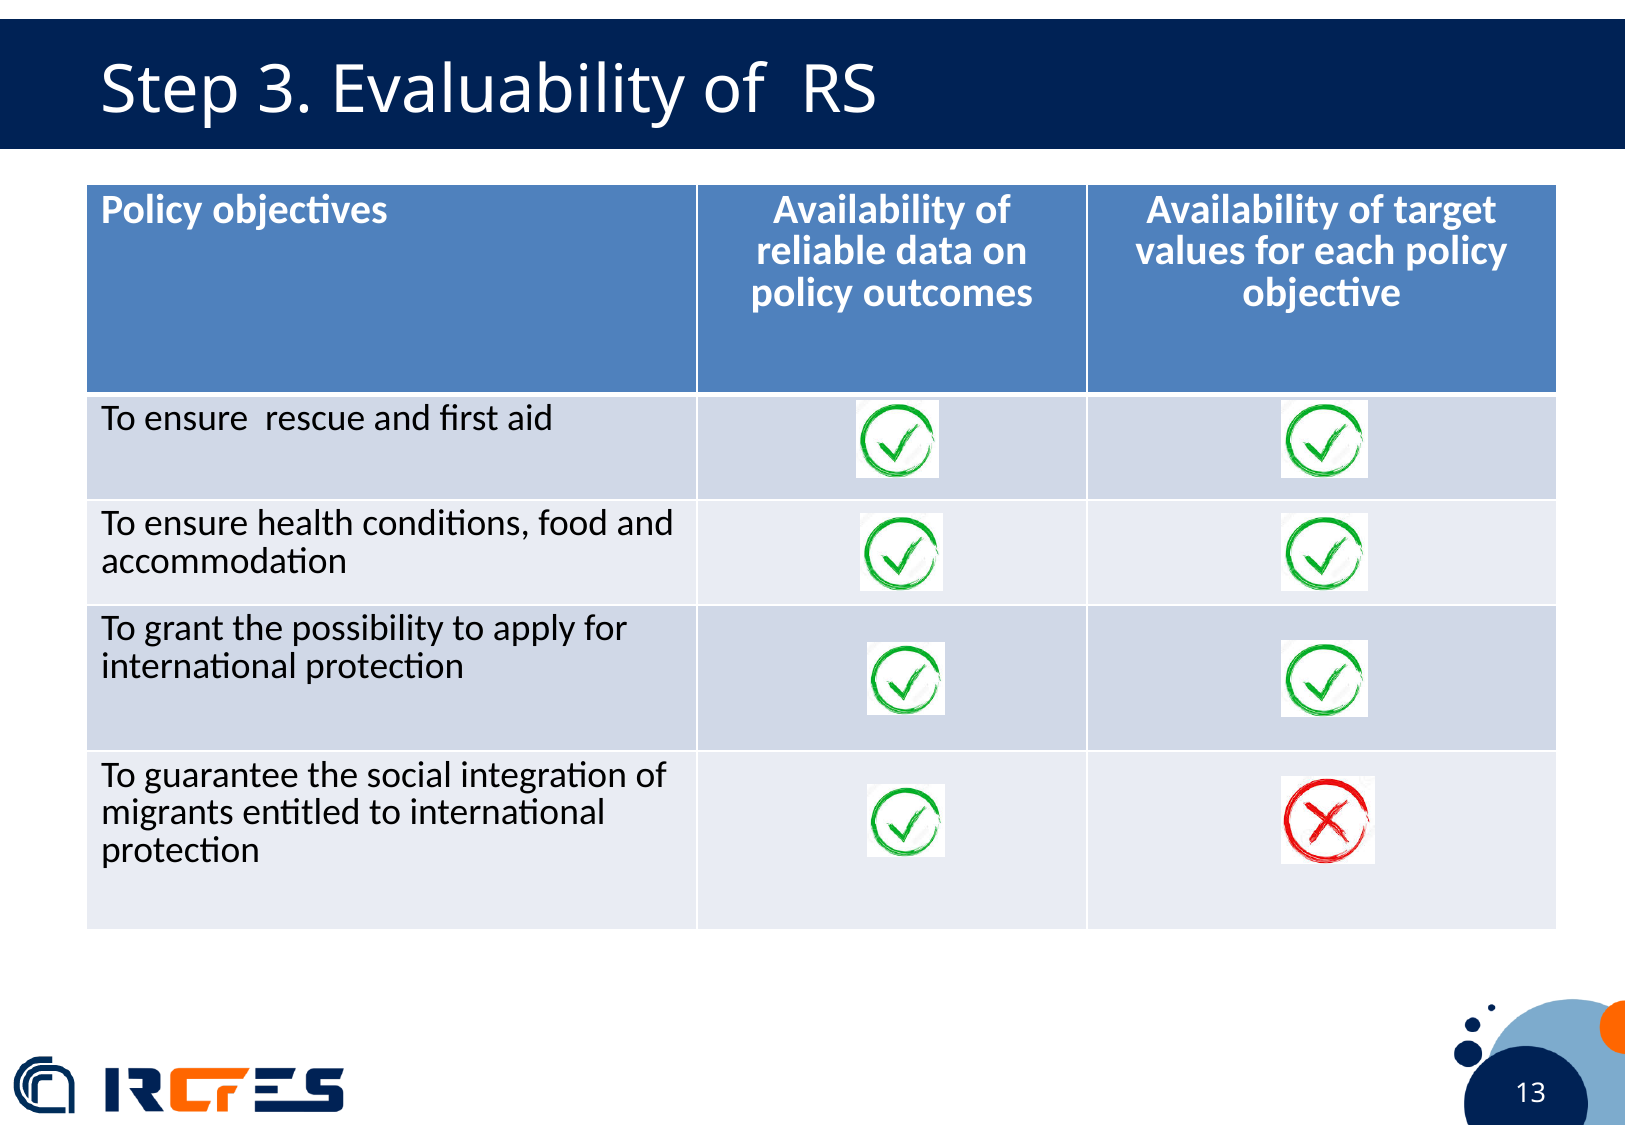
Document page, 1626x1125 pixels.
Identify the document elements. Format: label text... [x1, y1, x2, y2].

table_cell [698, 501, 1086, 604]
picture [1281, 400, 1368, 478]
table_header Policy objectives [87, 185, 696, 392]
table_cell [1088, 397, 1556, 499]
table_cell To grant the possibility to apply for international protection [87, 606, 696, 750]
picture [1431, 986, 1625, 1125]
table_cell [698, 752, 1086, 929]
table_cell [698, 397, 1086, 499]
table_cell [1088, 606, 1556, 750]
picture [103, 1066, 346, 1112]
table_header Availability of reliable data on policy outcomes [698, 185, 1086, 392]
table_cell [1088, 501, 1556, 604]
picture [860, 513, 943, 591]
picture [1281, 776, 1375, 864]
table_cell [698, 606, 1086, 750]
table_header Availability of target values for each policy objective [1088, 185, 1556, 392]
picture [1281, 640, 1368, 717]
table_cell To ensure health conditions, food and accommodation [87, 501, 696, 604]
text_box Step 3. Evaluability of RS [86, 38, 1156, 134]
picture [867, 642, 945, 715]
table_cell [1088, 752, 1556, 929]
picture [867, 784, 945, 857]
table_cell To ensure rescue and first aid [87, 397, 696, 499]
picture [856, 400, 939, 478]
table_cell To guarantee the social integration of migrants entitled to international protection [87, 752, 696, 929]
picture [9, 1051, 82, 1118]
picture [1281, 513, 1368, 591]
